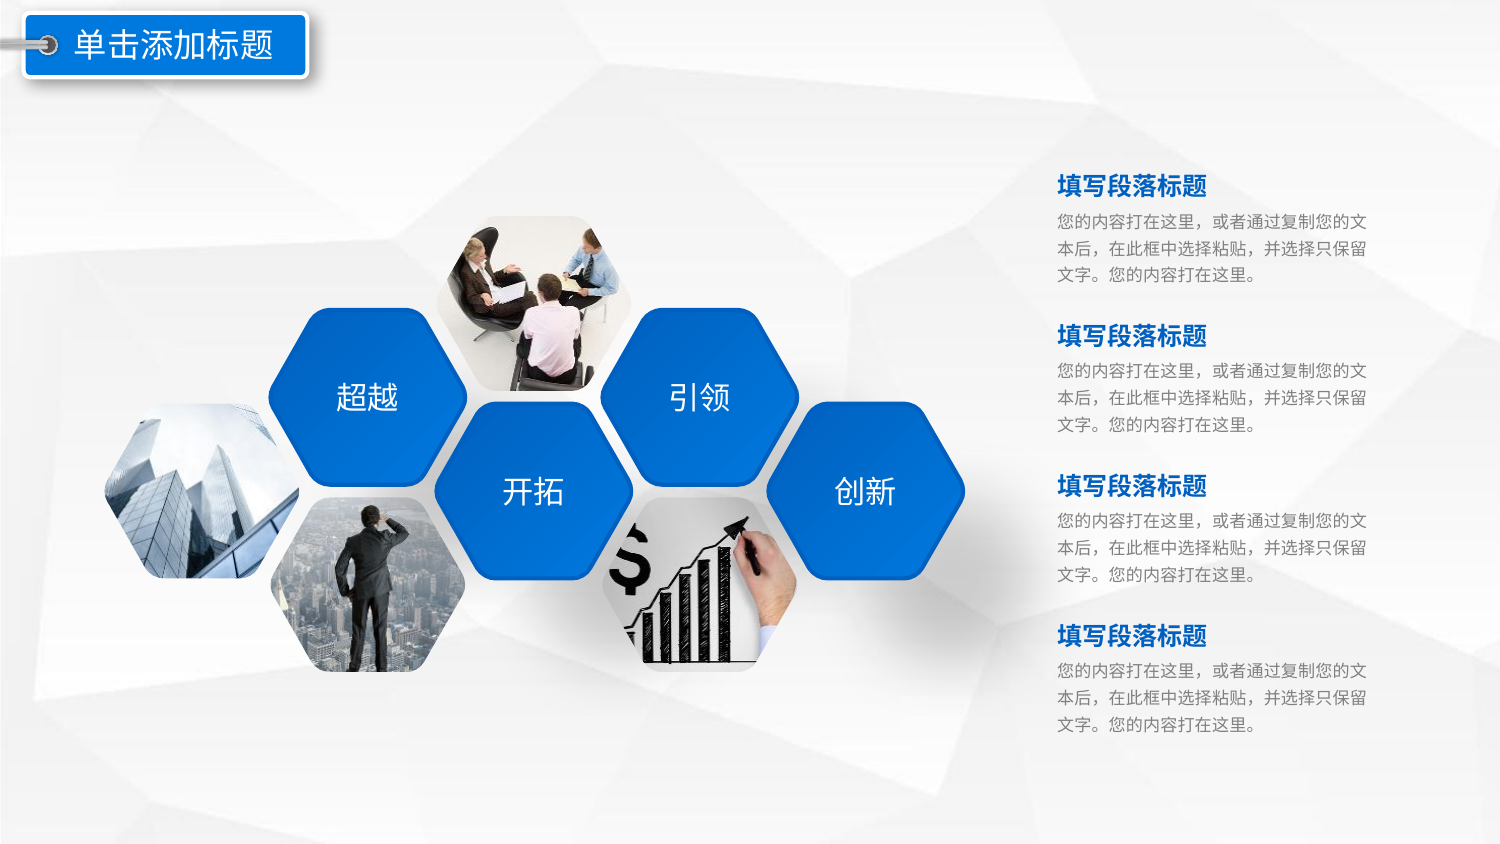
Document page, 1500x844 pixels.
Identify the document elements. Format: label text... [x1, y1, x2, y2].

text_box [681, 595, 795, 674]
text_box 您的内容打在这里，或者通过复制您的文本后，在此框中选择粘贴，并选择只保留文字。您的内容打在这里。 [1042, 497, 1388, 592]
text_box [103, 402, 301, 580]
text_box [435, 215, 633, 392]
text_box 您的内容打在这里，或者通过复制您的文本后，在此框中选择粘贴，并选择只保留文字。您的内容打在这里。 [1042, 347, 1388, 443]
text_box 填写段落标题 [1043, 455, 1223, 501]
text_box 引领 [601, 308, 799, 486]
text_box 超越 [269, 308, 467, 486]
text_box 填写段落标题 [1043, 305, 1223, 351]
text_box 创新 [767, 402, 965, 580]
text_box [38, 35, 58, 55]
picture [0, 0, 1500, 844]
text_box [0, 40, 48, 49]
text_box 您的内容打在这里，或者通过复制您的文本后，在此框中选择粘贴，并选择只保留文字。您的内容打在这里。 [1042, 646, 1388, 742]
text_box 单击添加标题 [39, 17, 308, 72]
text_box 您的内容打在这里，或者通过复制您的文本后，在此框中选择粘贴，并选择只保留文字。您的内容打在这里。 [1042, 197, 1388, 293]
text_box [22, 11, 309, 79]
text_box 填写段落标题 [1043, 605, 1223, 650]
text_box 开拓 [435, 402, 633, 580]
text_box 填写段落标题 [1043, 155, 1223, 201]
text_box [269, 496, 463, 674]
